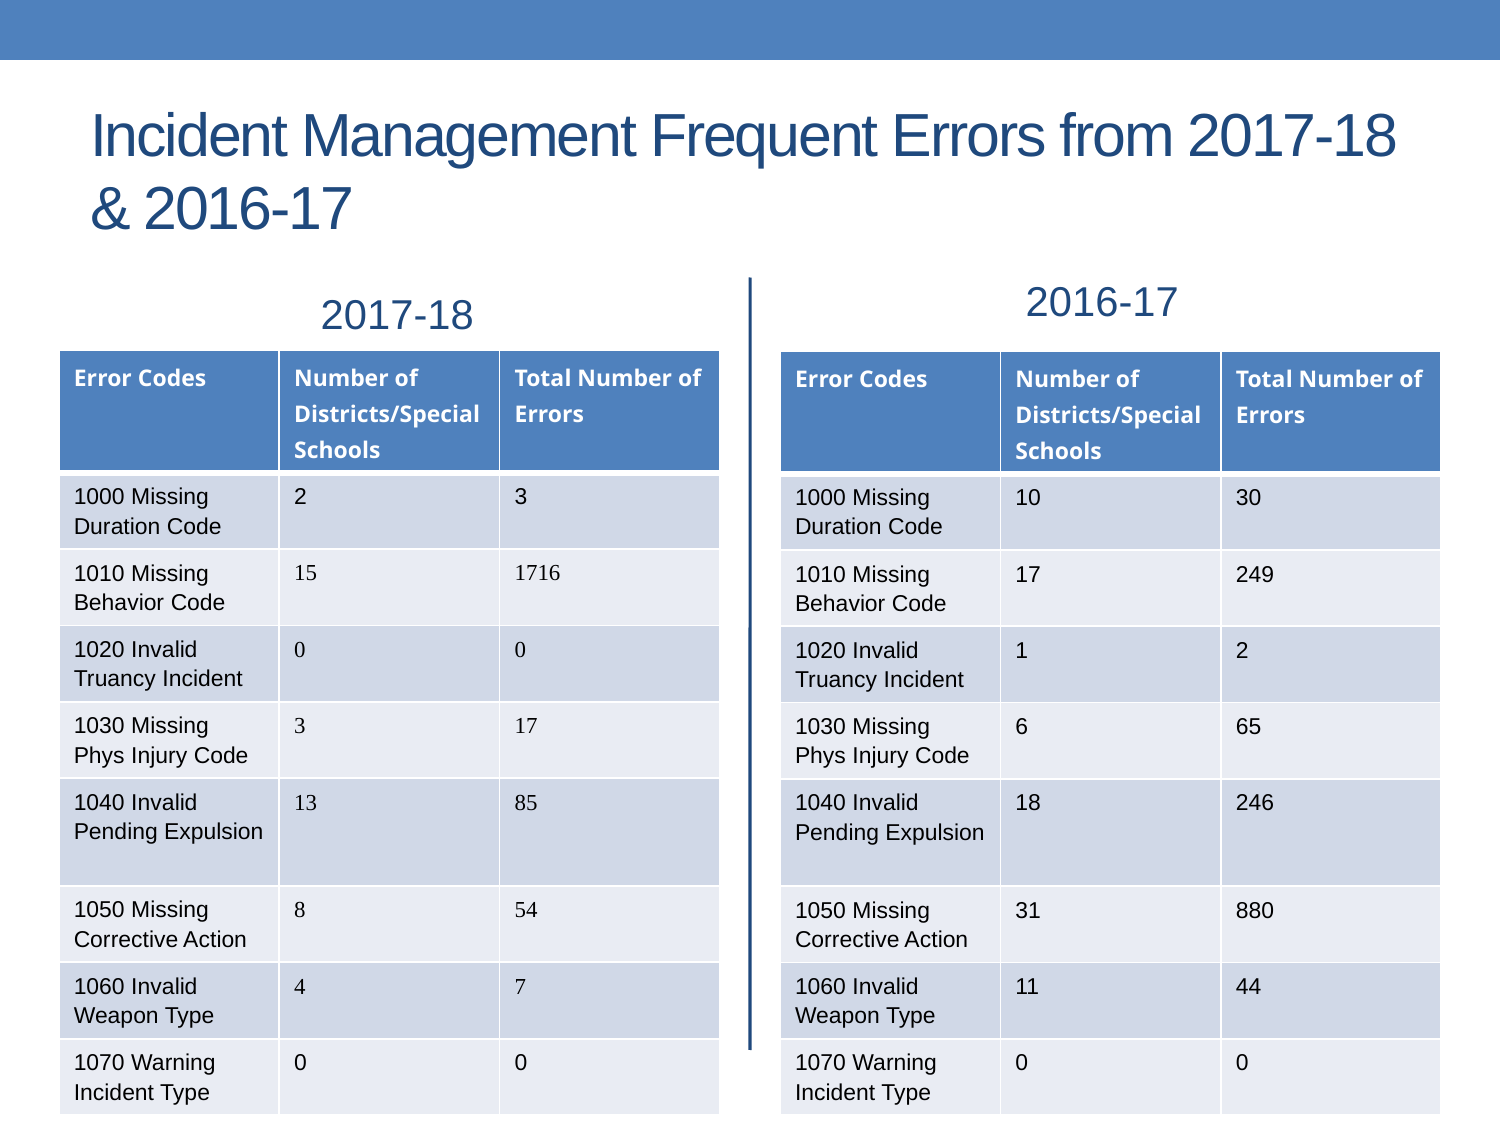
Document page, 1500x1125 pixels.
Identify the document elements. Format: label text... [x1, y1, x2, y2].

table_cell 18 [1001, 780, 1220, 885]
table_cell 1 [1001, 627, 1220, 702]
table_cell 246 [1222, 780, 1440, 885]
table_cell 1070 Warning Incident Type [60, 1040, 278, 1114]
title Incident Management Frequent Errors from 2017-18 & 2016-17 [75, 87, 1425, 250]
table_cell 0 [500, 1040, 719, 1114]
table_cell 1010 Missing Behavior Code [60, 550, 278, 625]
table_cell 1020 Invalid Truancy Incident [781, 627, 1000, 702]
table_cell 1070 Warning Incident Type [781, 1040, 1000, 1114]
table_cell 0 [500, 626, 719, 701]
list 2017-18 [75, 275, 720, 349]
table_cell 10 [1001, 477, 1220, 549]
table_cell 1050 Missing Corrective Action [781, 887, 1000, 962]
table_cell 3 [500, 476, 719, 548]
table_cell 880 [1222, 887, 1440, 962]
table_cell 1040 Invalid Pending Expulsion [781, 780, 1000, 885]
table_cell 1030 Missing Phys Injury Code [781, 703, 1000, 778]
table_cell 1060 Invalid Weapon Type [781, 963, 1000, 1038]
table_cell 1020 Invalid Truancy Incident [60, 626, 278, 701]
table_header Number of Districts/Special Schools [280, 351, 499, 470]
table_cell 2 [1222, 627, 1440, 702]
table_header Total Number of Errors [1222, 352, 1440, 471]
table_header Number of Districts/Special Schools [1001, 352, 1220, 471]
table_cell 3 [280, 703, 499, 777]
table_header Error Codes [781, 352, 1000, 471]
table_cell 1716 [500, 550, 719, 625]
table_cell 13 [280, 779, 499, 885]
table_cell 249 [1222, 551, 1440, 625]
table_cell 30 [1222, 477, 1440, 549]
table_cell 0 [1222, 1040, 1440, 1114]
table_cell 15 [280, 550, 499, 625]
table_cell 1040 Invalid Pending Expulsion [60, 779, 278, 885]
table_cell 1030 Missing Phys Injury Code [60, 703, 278, 777]
list 2016-17 [780, 249, 1425, 350]
table_cell 44 [1222, 963, 1440, 1038]
table_cell 2 [280, 476, 499, 548]
table_cell 0 [280, 1040, 499, 1114]
table_cell 65 [1222, 703, 1440, 778]
table_header Error Codes [60, 351, 278, 470]
table_cell 17 [500, 703, 719, 777]
table_cell 1050 Missing Corrective Action [60, 887, 278, 961]
table_cell 1000 Missing Duration Code [60, 476, 278, 548]
table_cell 1000 Missing Duration Code [781, 477, 1000, 549]
table_cell 1010 Missing Behavior Code [781, 551, 1000, 625]
table_cell 0 [280, 626, 499, 701]
table_cell 7 [500, 963, 719, 1038]
table_cell 54 [500, 887, 719, 961]
table_header Total Number of Errors [500, 351, 719, 470]
table_cell 1060 Invalid Weapon Type [60, 963, 278, 1038]
table_cell 4 [280, 963, 499, 1038]
table_cell 0 [1001, 1040, 1220, 1114]
table_cell 31 [1001, 887, 1220, 962]
table_cell 8 [280, 887, 499, 961]
table_cell 85 [500, 779, 719, 885]
table_cell 17 [1001, 551, 1220, 625]
table_cell 11 [1001, 963, 1220, 1038]
table_cell 6 [1001, 703, 1220, 778]
